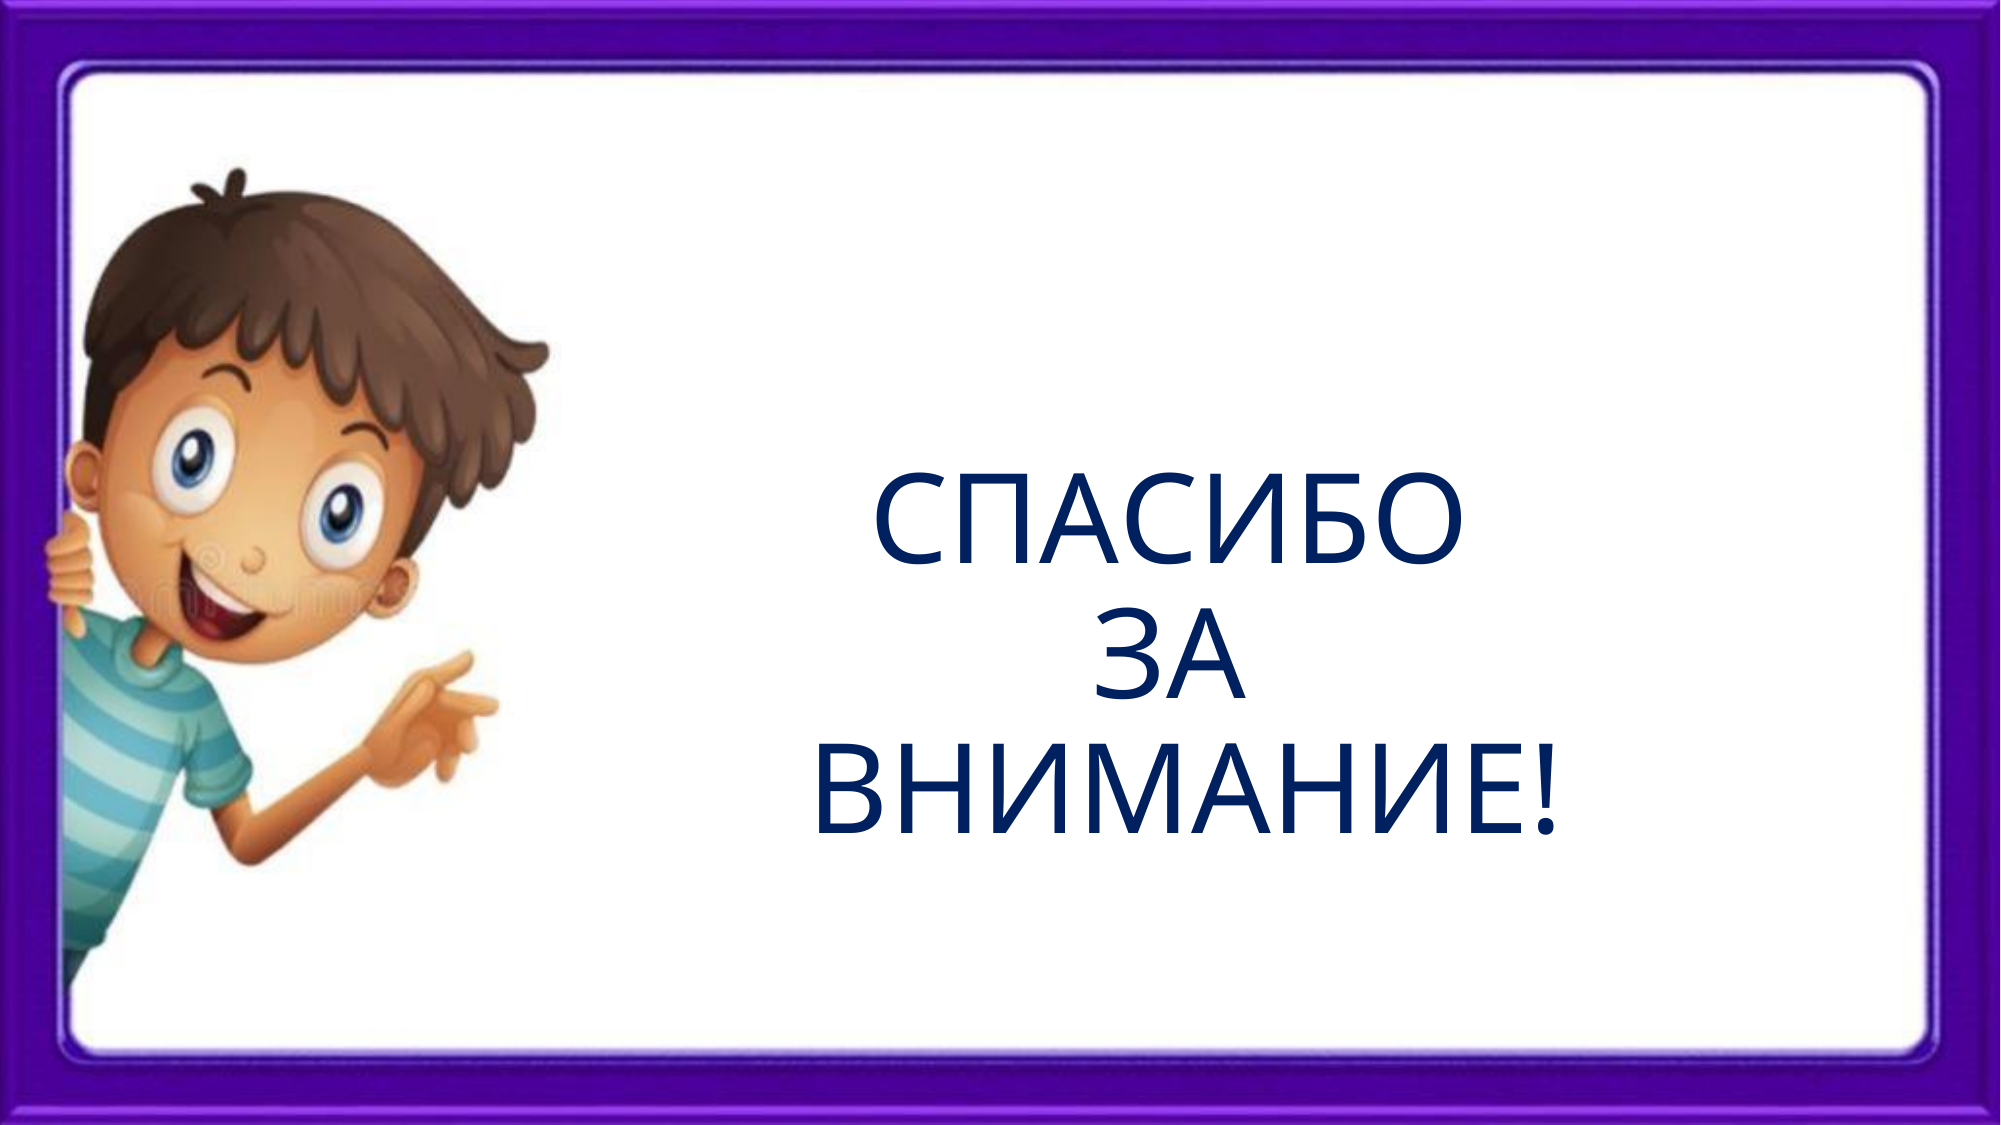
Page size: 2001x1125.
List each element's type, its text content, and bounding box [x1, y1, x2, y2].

title СПАСИБО ЗА ВНИМАНИЕ! [515, 302, 1856, 869]
picture [0, 0, 2001, 1125]
